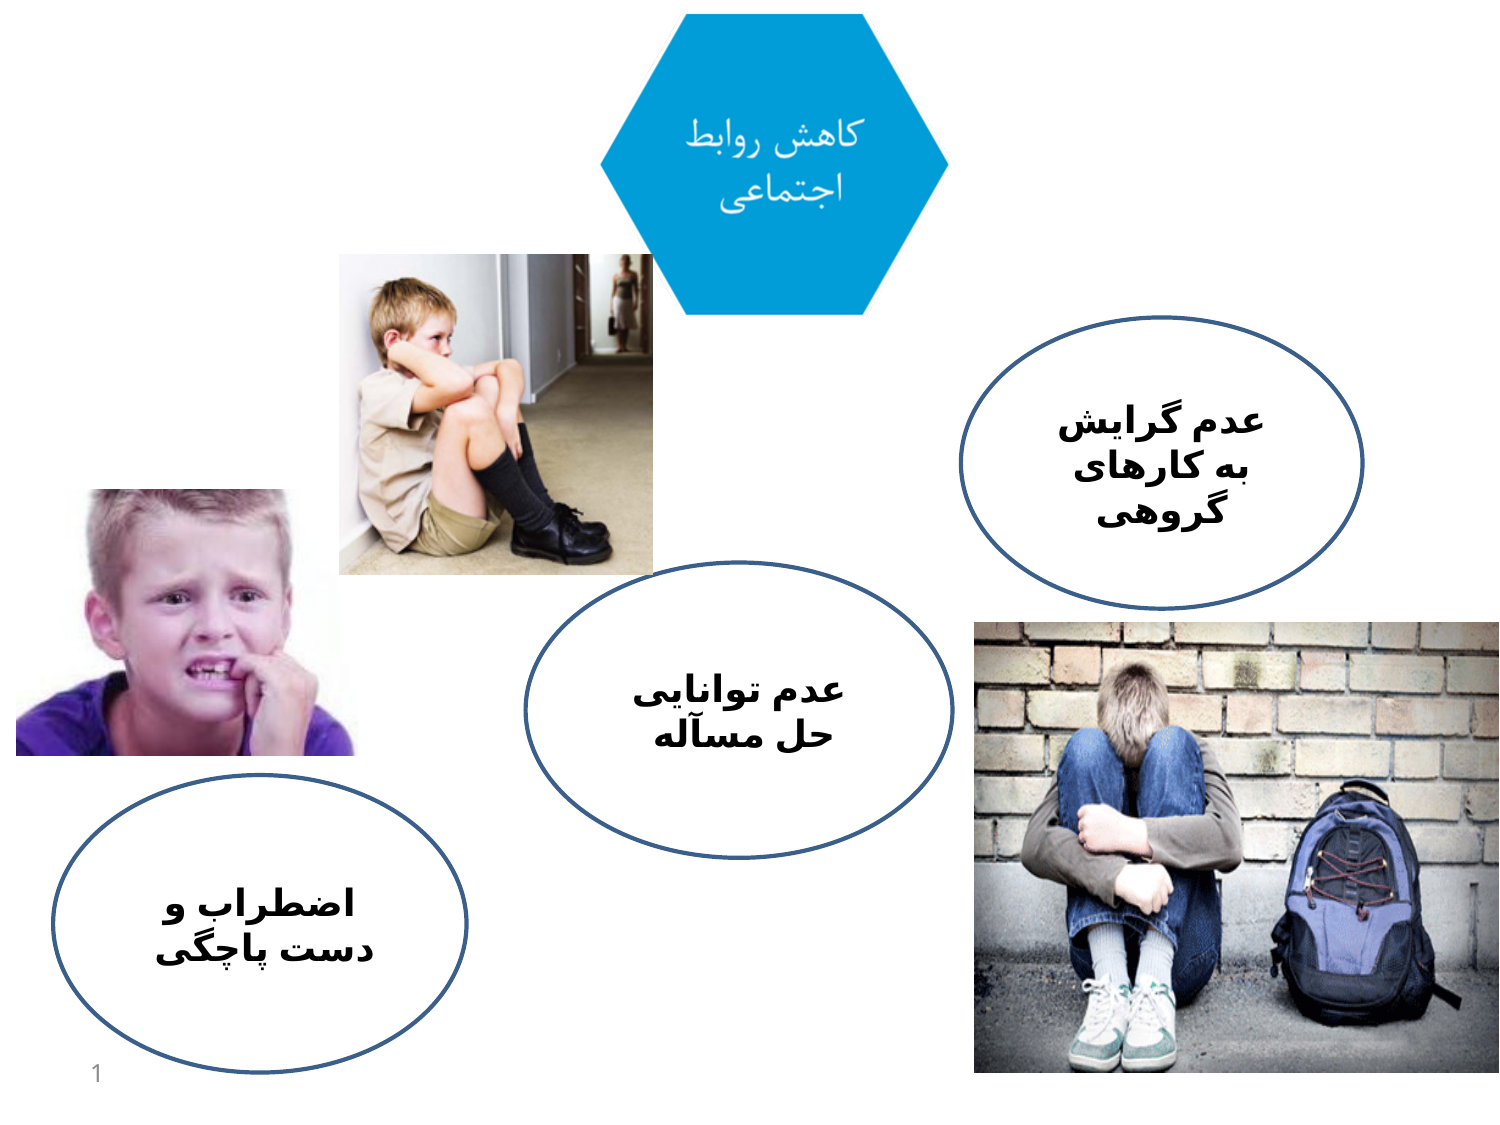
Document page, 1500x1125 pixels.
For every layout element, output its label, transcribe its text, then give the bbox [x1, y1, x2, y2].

picture [974, 622, 1499, 1073]
slide_number 1 [75, 1042, 425, 1103]
text_box اضطراب و دست پاچگی [50, 772, 469, 1075]
text_box عدم گرایش به کارهای گروهی [958, 315, 1365, 611]
text_box عدم توانایی حل مسآله [523, 560, 955, 860]
picture [16, 10, 953, 756]
